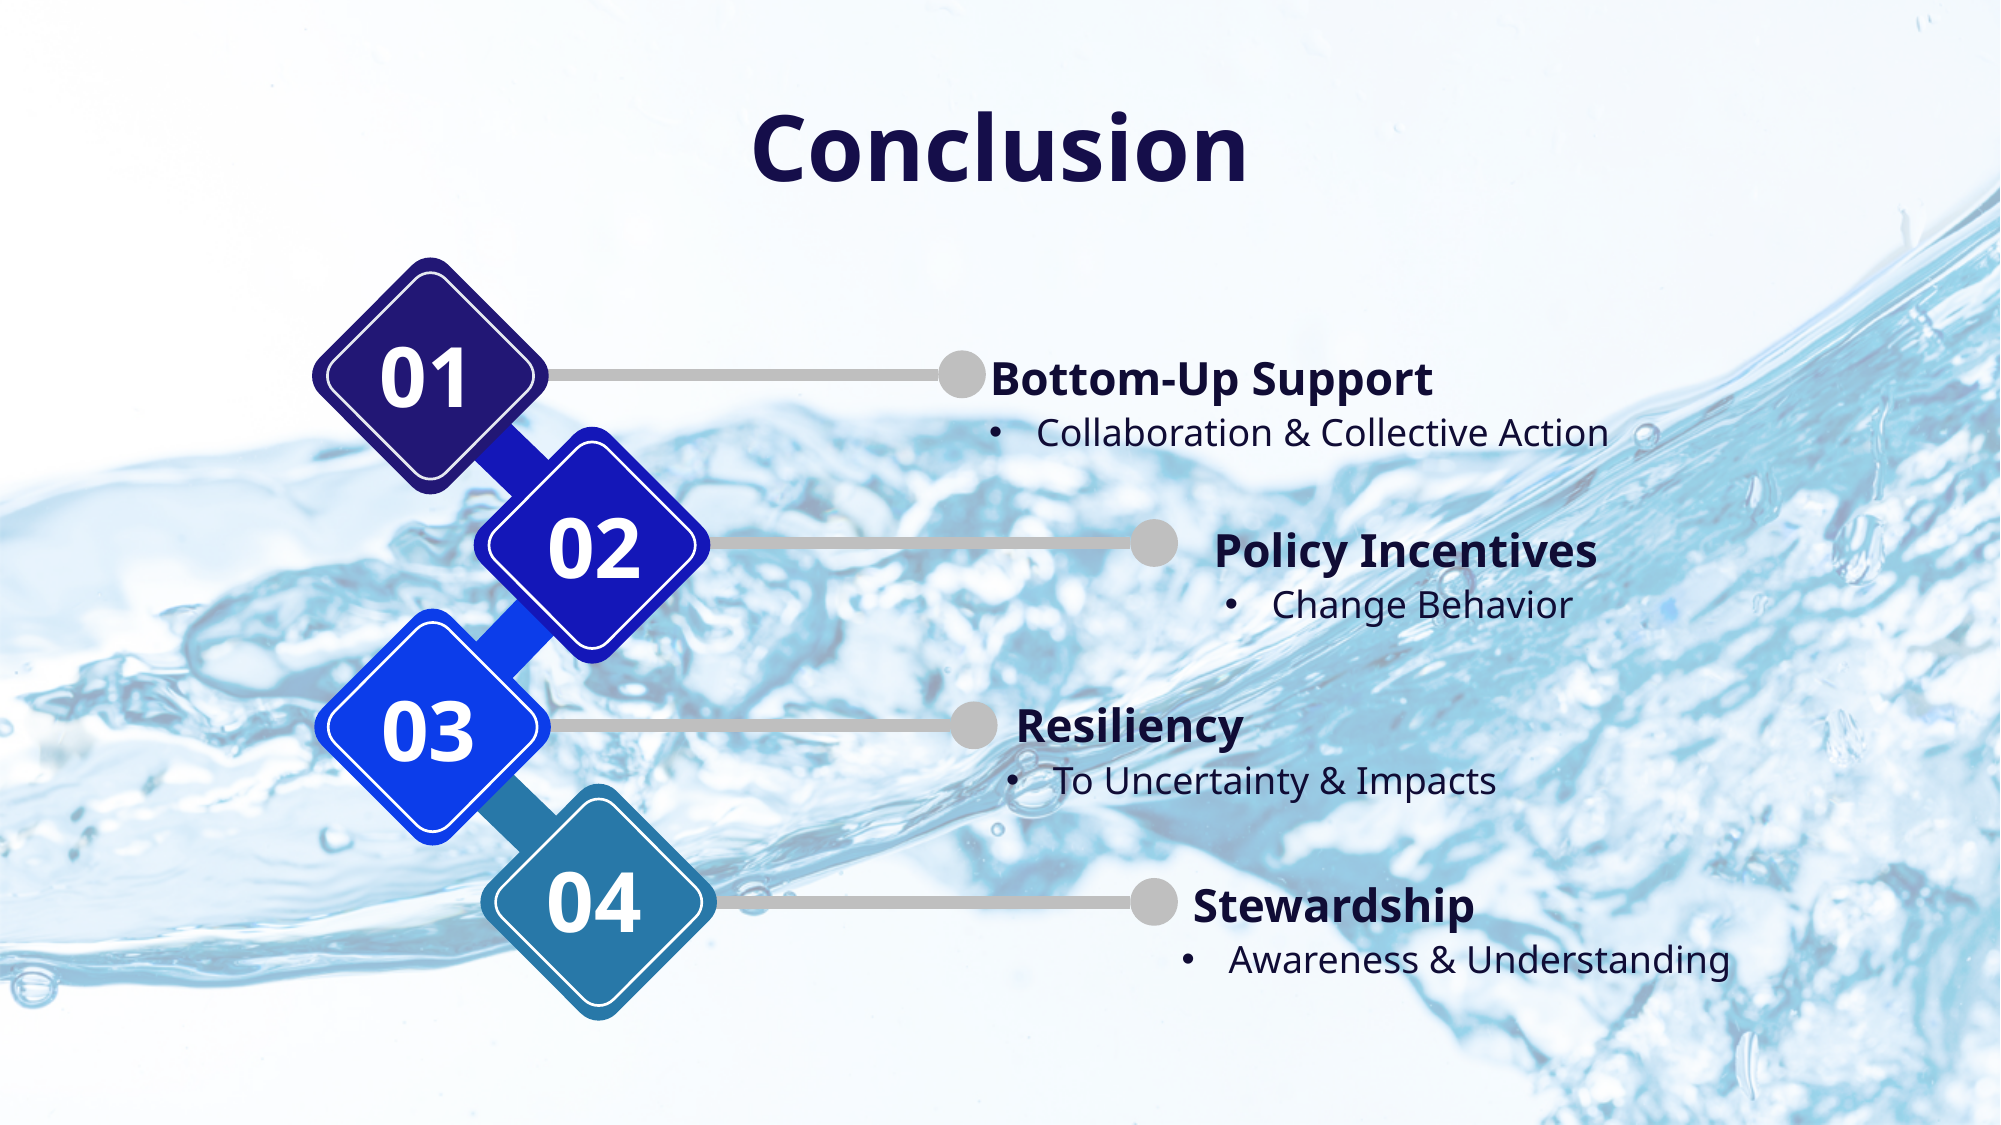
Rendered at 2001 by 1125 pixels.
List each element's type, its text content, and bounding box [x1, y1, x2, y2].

text_box [491, 726, 539, 785]
text_box Change Behavior [1210, 584, 1589, 634]
text_box Bottom-Up Support [975, 342, 1449, 412]
text_box [372, 432, 489, 481]
text_box [536, 440, 648, 487]
text_box [373, 621, 539, 725]
text_box [949, 701, 998, 750]
text_box [490, 376, 535, 431]
text_box [657, 544, 697, 595]
text_box [473, 426, 711, 664]
text_box 03 [366, 670, 491, 786]
text_box [326, 677, 366, 777]
text_box [480, 783, 717, 1021]
text_box Conclusion [113, 90, 1886, 201]
text_box [312, 257, 549, 495]
text_box Resiliency [1000, 689, 1259, 760]
text_box Stewardship [1178, 868, 1491, 939]
text_box [535, 603, 649, 650]
text_box [478, 775, 556, 852]
text_box [490, 321, 535, 375]
text_box [1130, 877, 1178, 926]
text_box [314, 608, 551, 846]
text_box [487, 491, 532, 600]
text_box [475, 424, 548, 496]
text_box [539, 903, 704, 1007]
text_box To Uncertainty & Impacts [991, 747, 1513, 809]
text_box [938, 350, 975, 399]
text_box 01 [365, 316, 490, 432]
text_box [1130, 519, 1179, 567]
text_box [476, 600, 553, 678]
text_box 04 [531, 841, 657, 957]
text_box [375, 786, 490, 834]
text_box Awareness & Understanding [1166, 927, 1747, 989]
text_box [546, 797, 652, 841]
text_box [657, 846, 704, 902]
text_box [376, 271, 485, 316]
text_box 02 [532, 487, 657, 603]
text_box Policy Incentives [1198, 513, 1613, 584]
text_box Collaboration & Collective Action [974, 400, 1626, 462]
text_box [657, 496, 697, 543]
text_box [326, 327, 365, 425]
text_box [494, 856, 531, 949]
